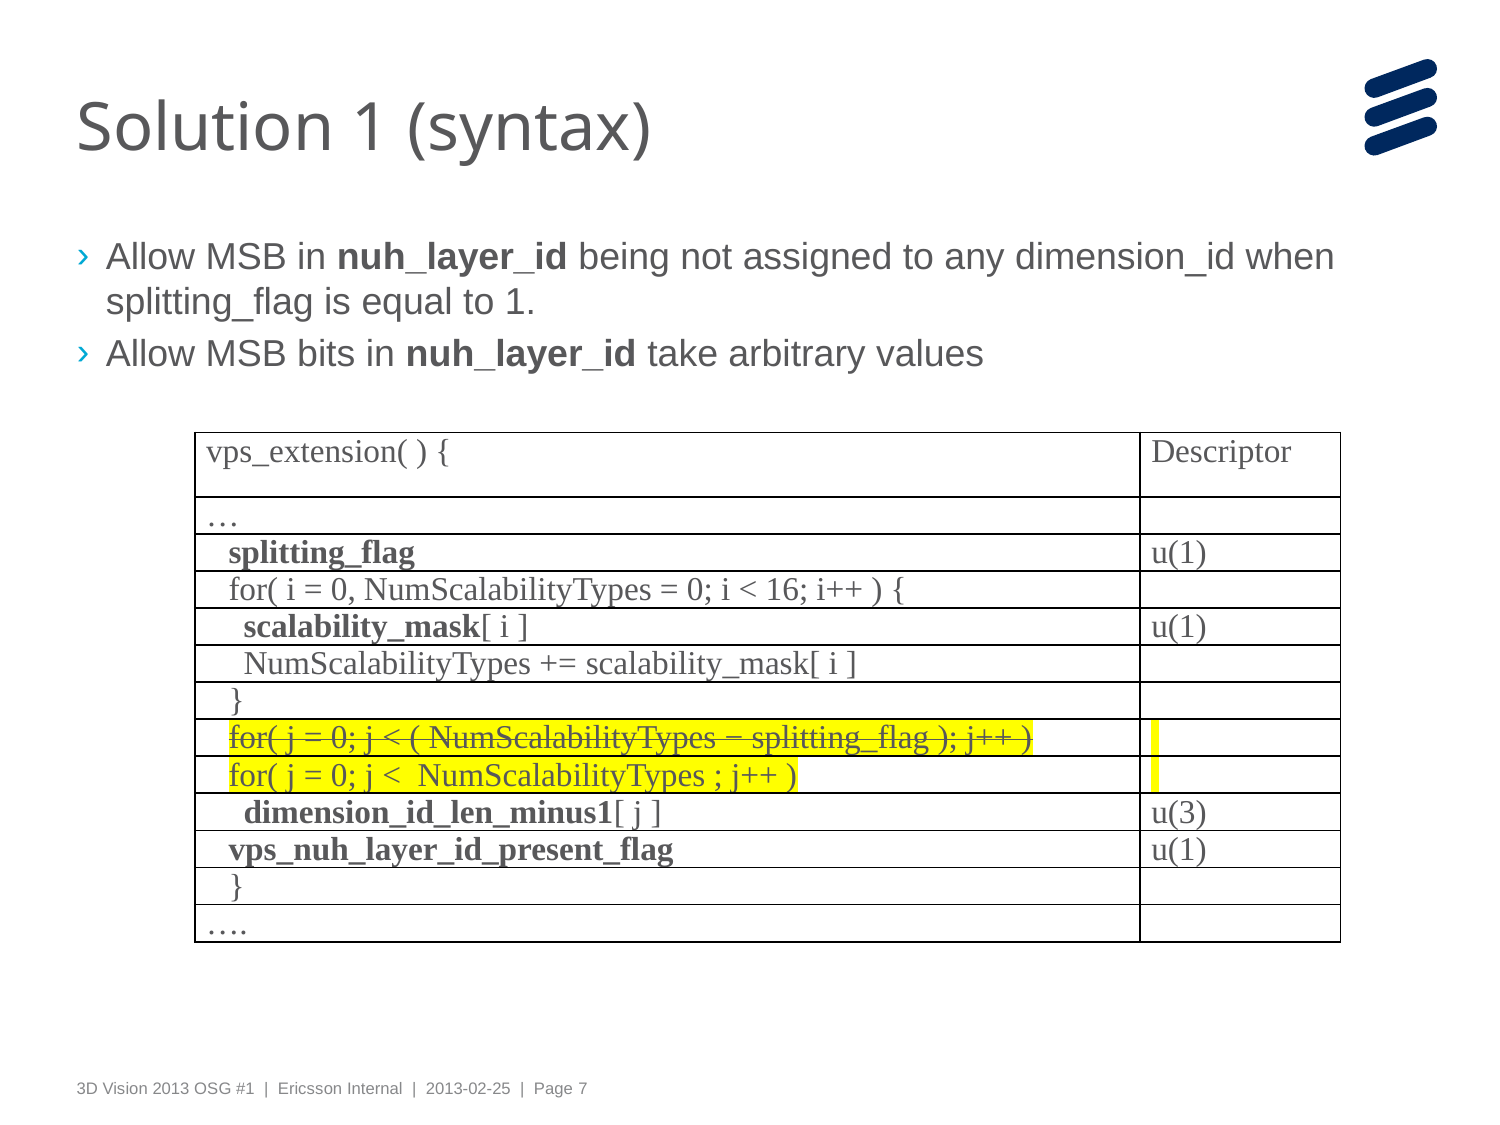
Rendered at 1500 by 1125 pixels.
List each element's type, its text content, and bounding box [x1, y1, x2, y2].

table_cell u(3) [1141, 794, 1340, 830]
table_cell } [196, 868, 1139, 904]
table_cell … [196, 498, 1139, 533]
table_cell for( j = 0; j < ( NumScalabilityTypes − splitting_flag ); j++ ) [196, 720, 1139, 755]
table_cell [1141, 683, 1340, 718]
table_cell scalability_mask[ i ] [196, 609, 1139, 644]
table_cell vps_nuh_layer_id_present_flag [196, 831, 1139, 867]
table_cell dimension_id_len_minus1[ j ] [196, 794, 1139, 830]
table_cell } [196, 683, 1139, 718]
table_cell …. [196, 905, 1139, 941]
table_cell u(1) [1141, 535, 1340, 570]
table_cell [1141, 498, 1340, 533]
table_cell [1141, 646, 1340, 681]
table_cell splitting_flag [196, 535, 1139, 570]
table_cell [1141, 868, 1340, 904]
table_cell [1141, 720, 1340, 755]
title Solution 1 (syntax) [64, 91, 1295, 173]
table_cell NumScalabilityTypes += scalability_mask[ i ] [196, 646, 1139, 681]
table_cell for( i = 0, NumScalabilityTypes = 0; i < 16; i++ ) { [196, 572, 1139, 607]
table_cell [1141, 757, 1340, 792]
list Allow MSB in nuh_layer_id being not assigned to any dimension_id when splitting_flag is equal to 1. Allow MSB bits in nuh_layer_id take arbitrary values [64, 231, 1436, 374]
table_cell u(1) [1141, 609, 1340, 644]
table_cell for( j = 0; j < NumScalabilityTypes ; j++ ) [196, 757, 1139, 792]
table_header vps_extension( ) { [196, 433, 1139, 496]
table_header Descriptor [1141, 433, 1340, 496]
table_cell [1141, 905, 1340, 941]
table_cell [1141, 572, 1340, 607]
table_cell u(1) [1141, 831, 1340, 867]
